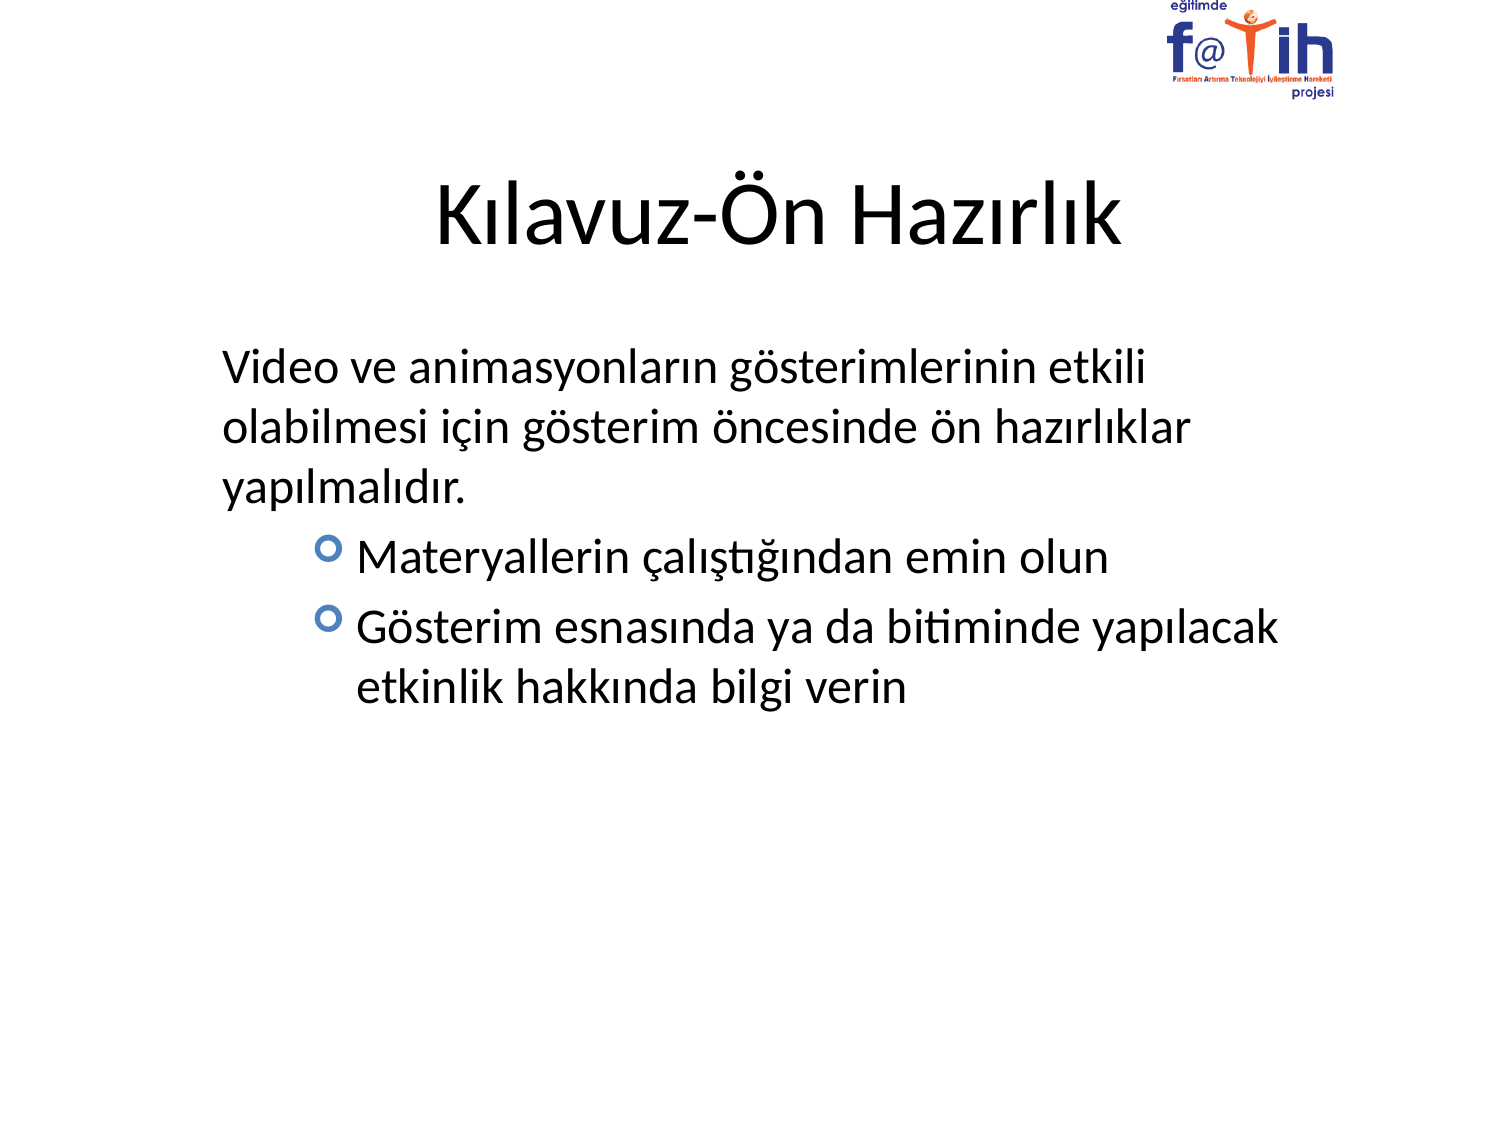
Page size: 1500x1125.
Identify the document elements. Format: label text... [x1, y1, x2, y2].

title Kılavuz-Ön Hazırlık [171, 113, 1388, 302]
text_box Video ve animasyonların gösterimlerinin etkili olabilmesi için gösterim öncesinde ön hazırlıklar yapılmalıdır. Materyallerin çalıştığından emin olun Gösterim esnasında ya da bitiminde yapılacak etkinlik hakkında bilgi verin [207, 326, 1319, 1012]
picture [1162, 0, 1338, 101]
